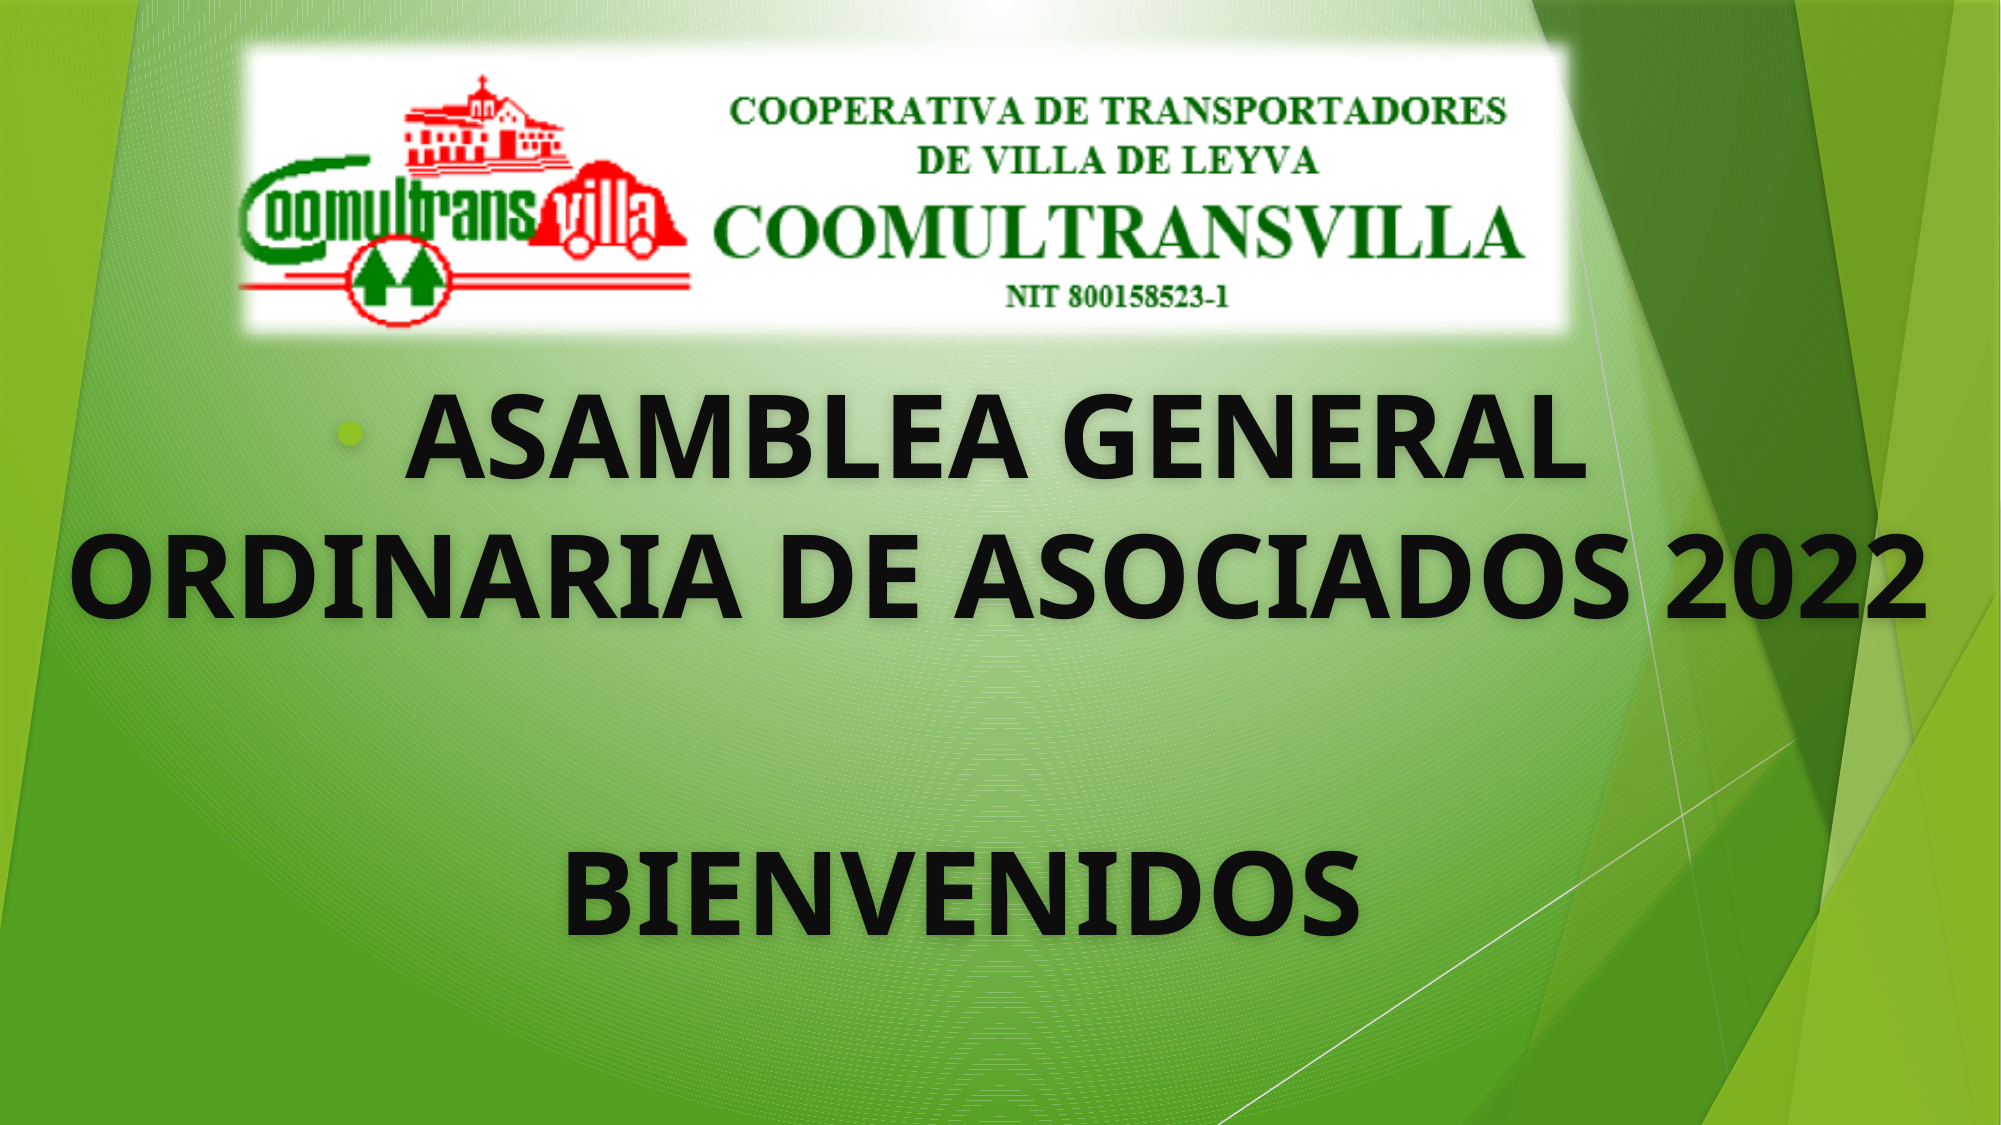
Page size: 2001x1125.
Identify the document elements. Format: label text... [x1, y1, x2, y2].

subtitle ASAMBLEA GENERAL ORDINARIA DE ASOCIADOS 2022 BIENVENIDOS [0, 196, 1953, 1094]
picture [225, 27, 1584, 349]
